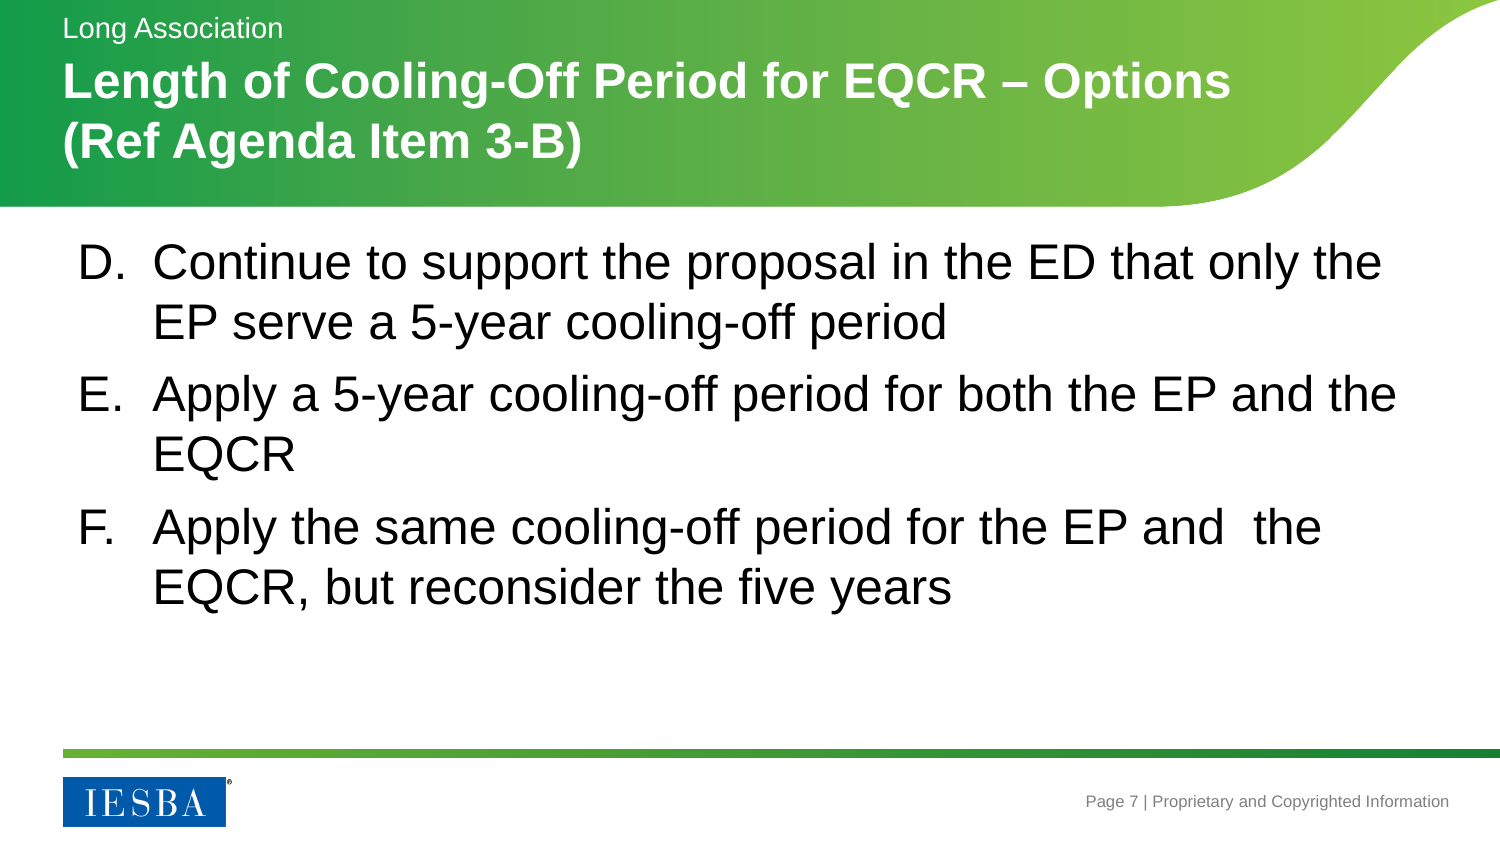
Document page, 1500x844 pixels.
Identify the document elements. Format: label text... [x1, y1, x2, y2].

title Length of Cooling-Off Period for EQCR – Options (Ref Agenda Item 3-B) [62, 75, 1300, 142]
subtitle Long Association [62, 9, 500, 38]
list Continue to support the proposal in the ED that only the EP serve a 5-year cooling-off period Apply a 5-year cooling-off period for both the EP and the EQCR Apply the same cooling-off period for the EP and the EQCR, but reconsider the five years [62, 221, 1450, 724]
picture [63, 777, 232, 827]
picture [0, 0, 1500, 207]
